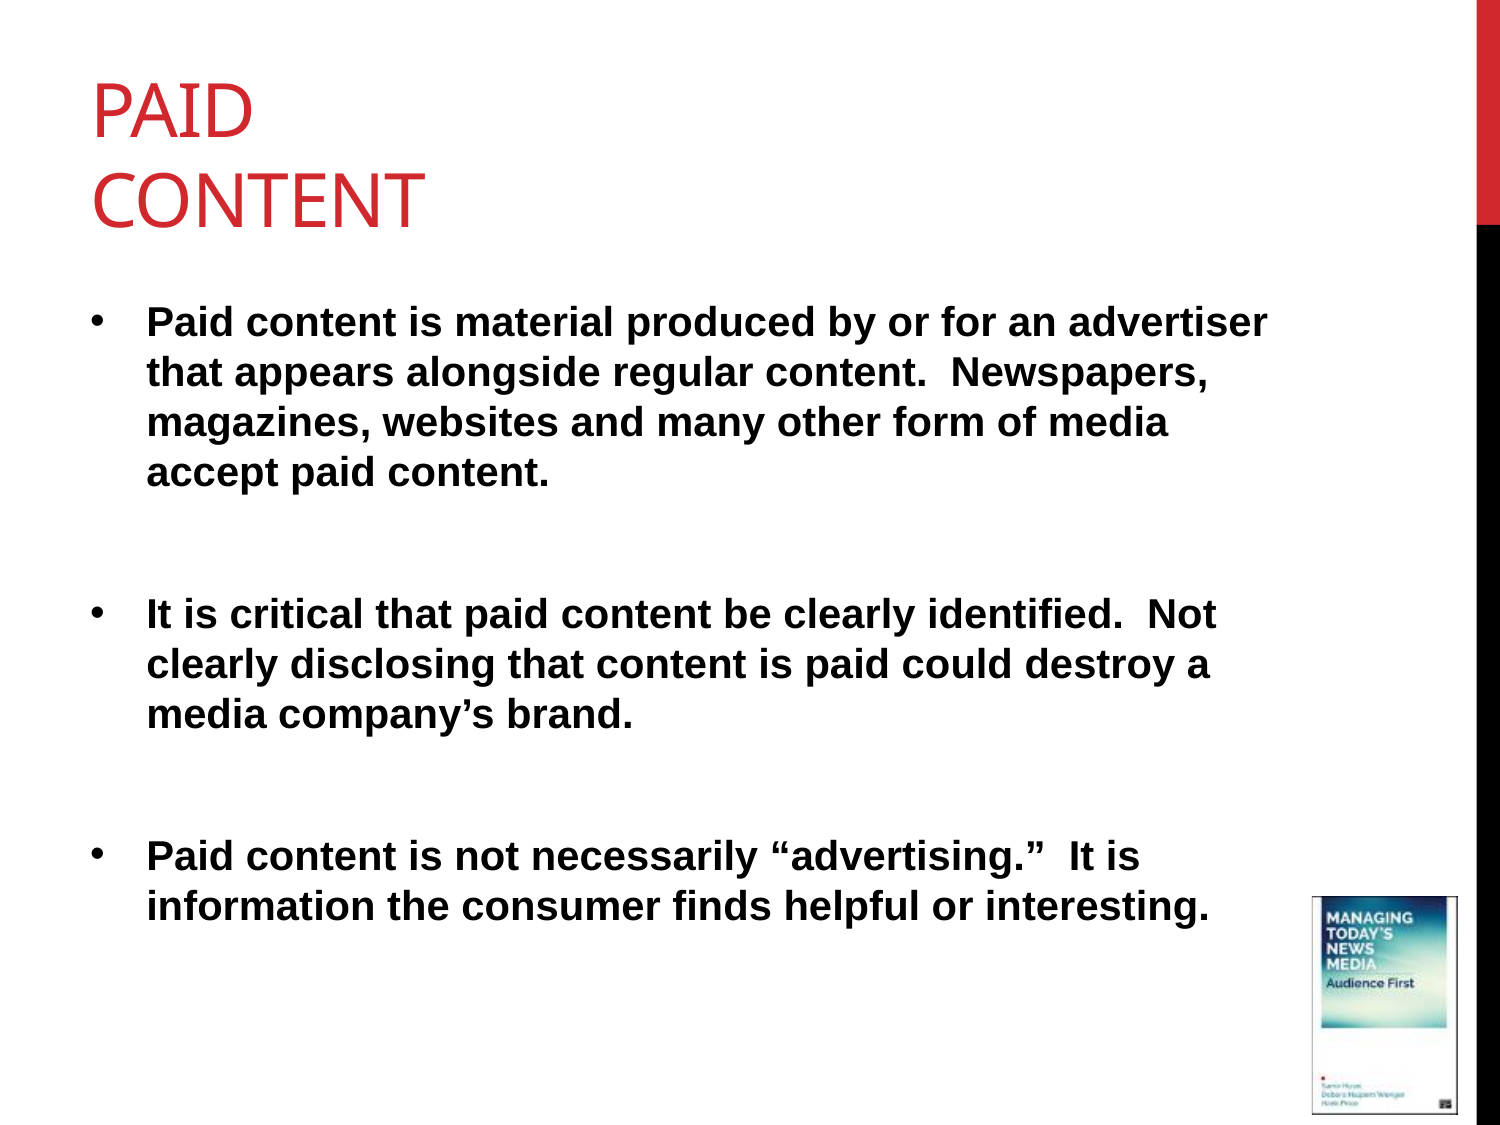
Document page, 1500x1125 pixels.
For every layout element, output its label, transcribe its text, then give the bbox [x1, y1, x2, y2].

list Paid content is material produced by or for an advertiser that appears alongside regular content. Newspapers, magazines, websites and many other form of media accept paid content. It is critical that paid content be clearly identified. Not clearly disclosing that content is paid could destroy a media company’s brand. Paid content is not necessarily “advertising.” It is information the consumer finds helpful or interesting. [75, 287, 1325, 1005]
picture [1311, 896, 1458, 1115]
title Paid content [75, 25, 1025, 250]
